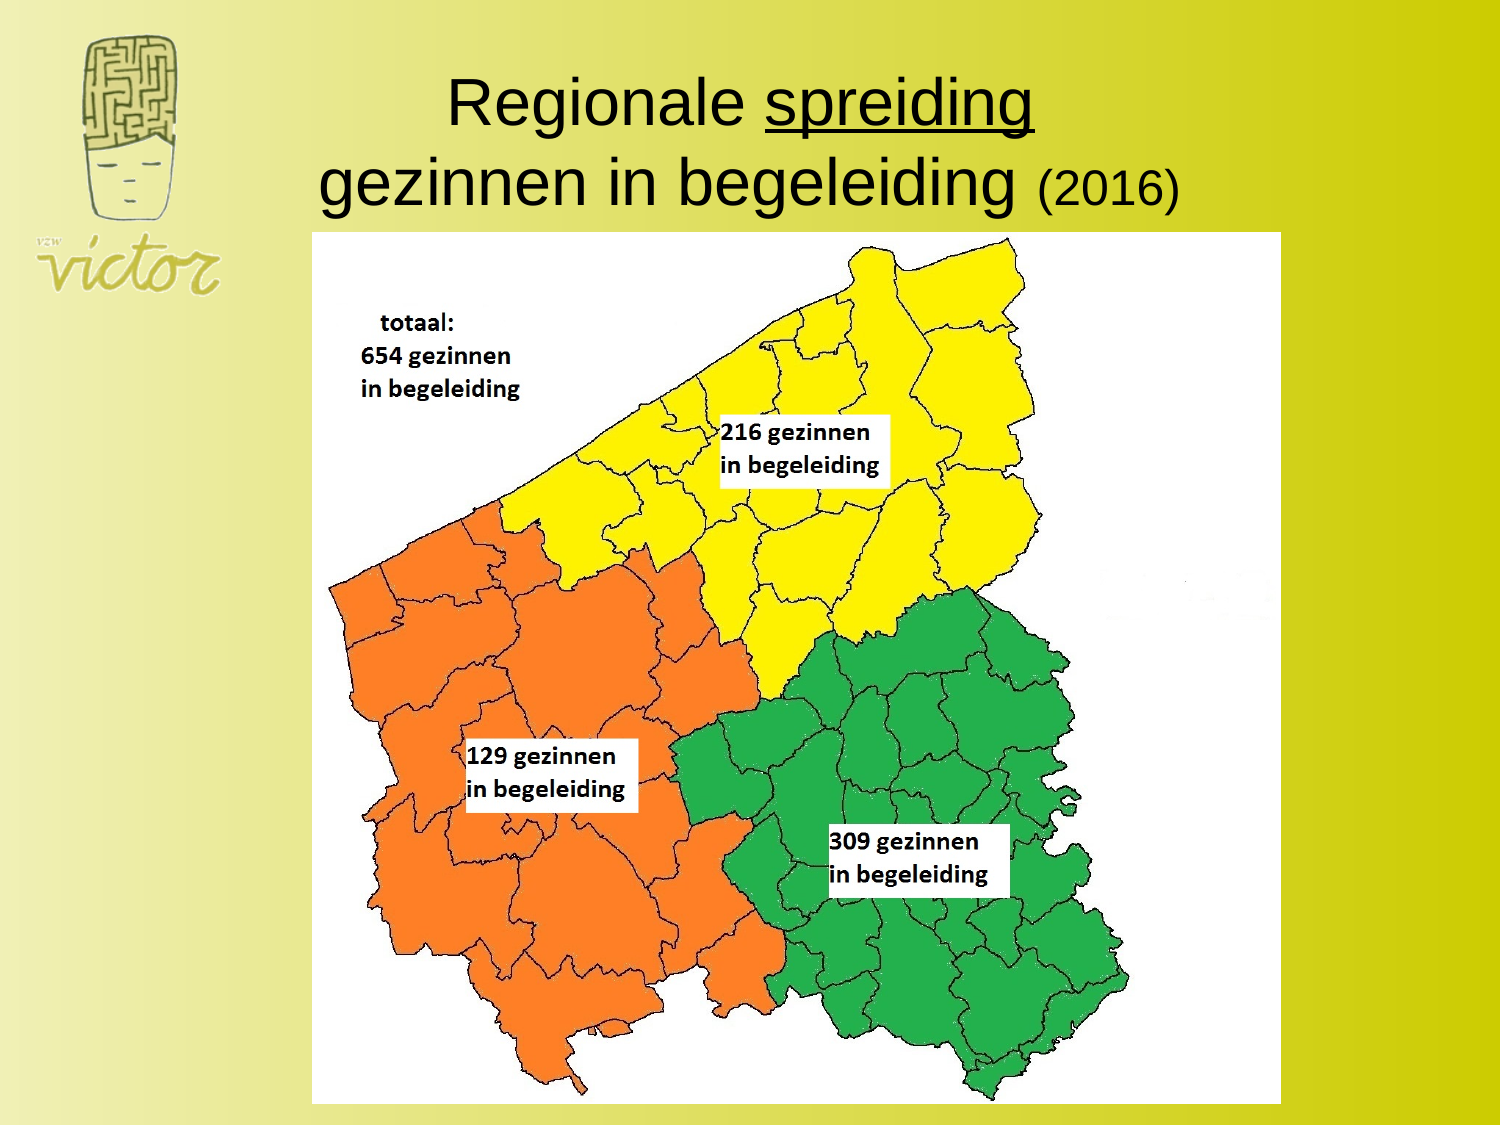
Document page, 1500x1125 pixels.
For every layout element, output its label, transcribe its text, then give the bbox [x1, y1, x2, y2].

picture [312, 232, 1282, 1104]
picture [29, 30, 234, 303]
title Regionale spreiding gezinnen in begeleiding (2016) [74, 44, 1426, 233]
